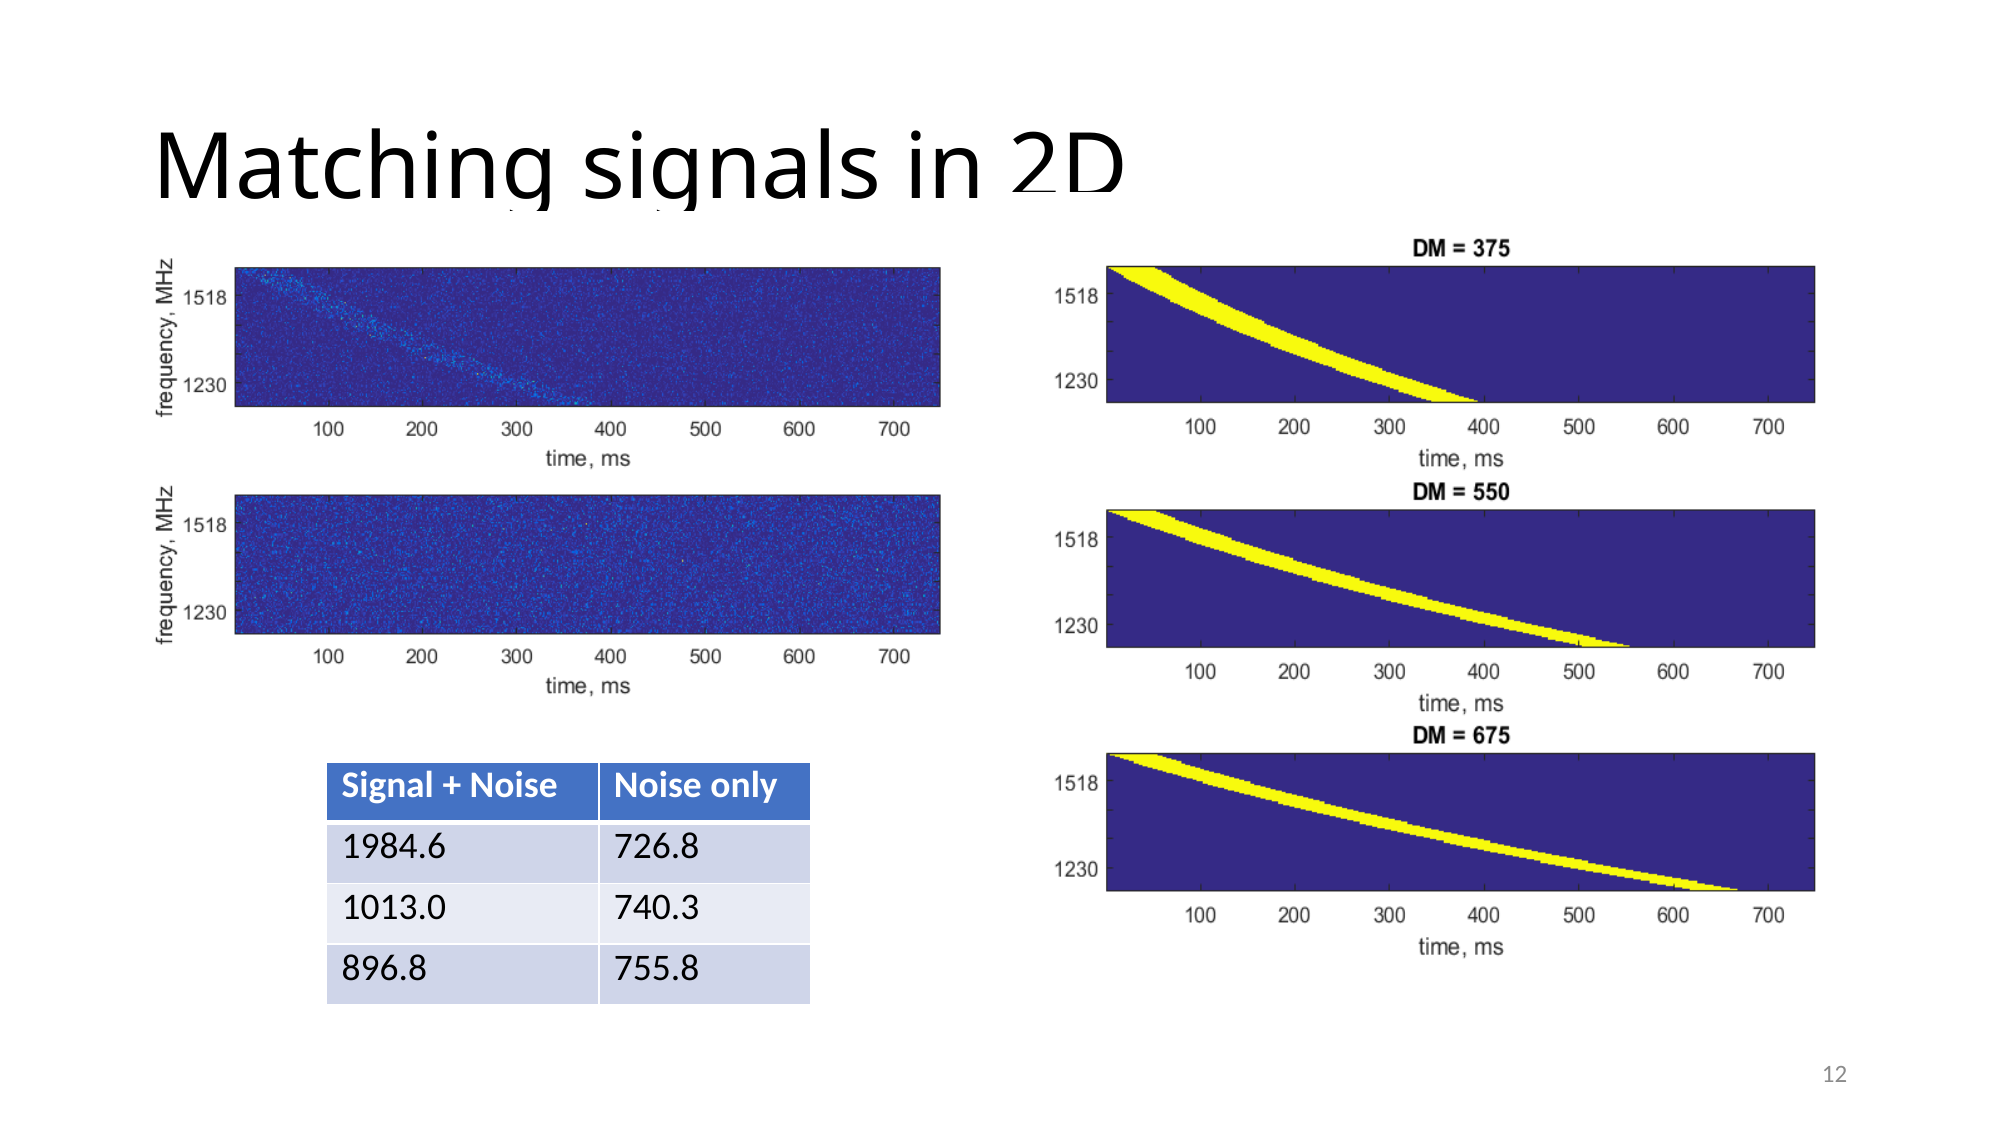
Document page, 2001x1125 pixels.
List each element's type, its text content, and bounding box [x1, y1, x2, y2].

picture [116, 192, 1902, 1006]
table_cell 896.8 [327, 967, 598, 1004]
slide_number 12 [1412, 1042, 1863, 1103]
title Matching signals in 2D [137, 59, 1863, 211]
table_cell 755.8 [600, 967, 810, 1004]
